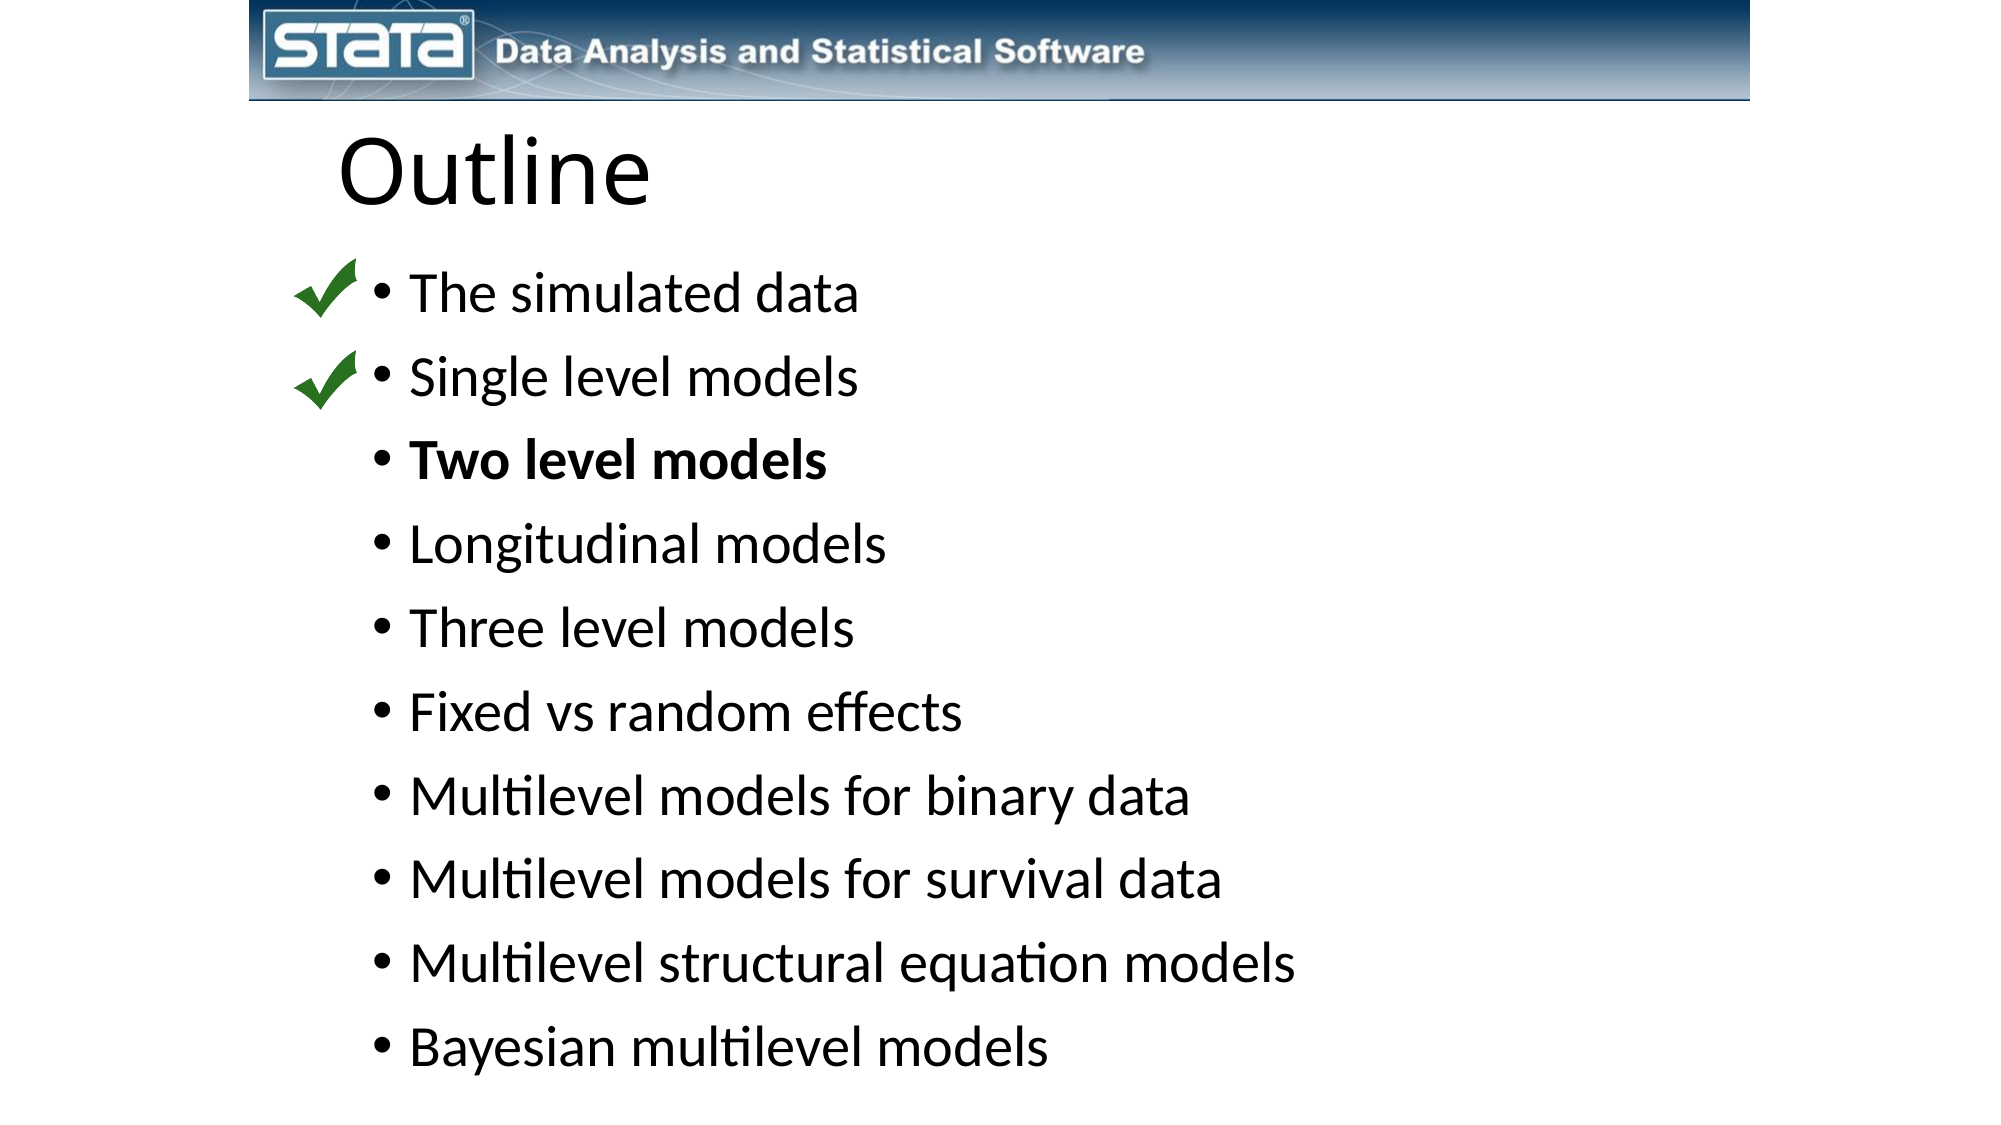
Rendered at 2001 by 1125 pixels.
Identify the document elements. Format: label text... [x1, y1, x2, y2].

list The simulated data Single level models Two level models Longitudinal models Three level models Fixed vs random effects Multilevel models for binary data Multilevel models for survival data Multilevel structural equation models Bayesian multilevel models [357, 254, 1643, 1100]
picture [293, 349, 358, 410]
picture [293, 258, 358, 318]
title Outline [321, 101, 1671, 250]
picture [249, 0, 1750, 101]
